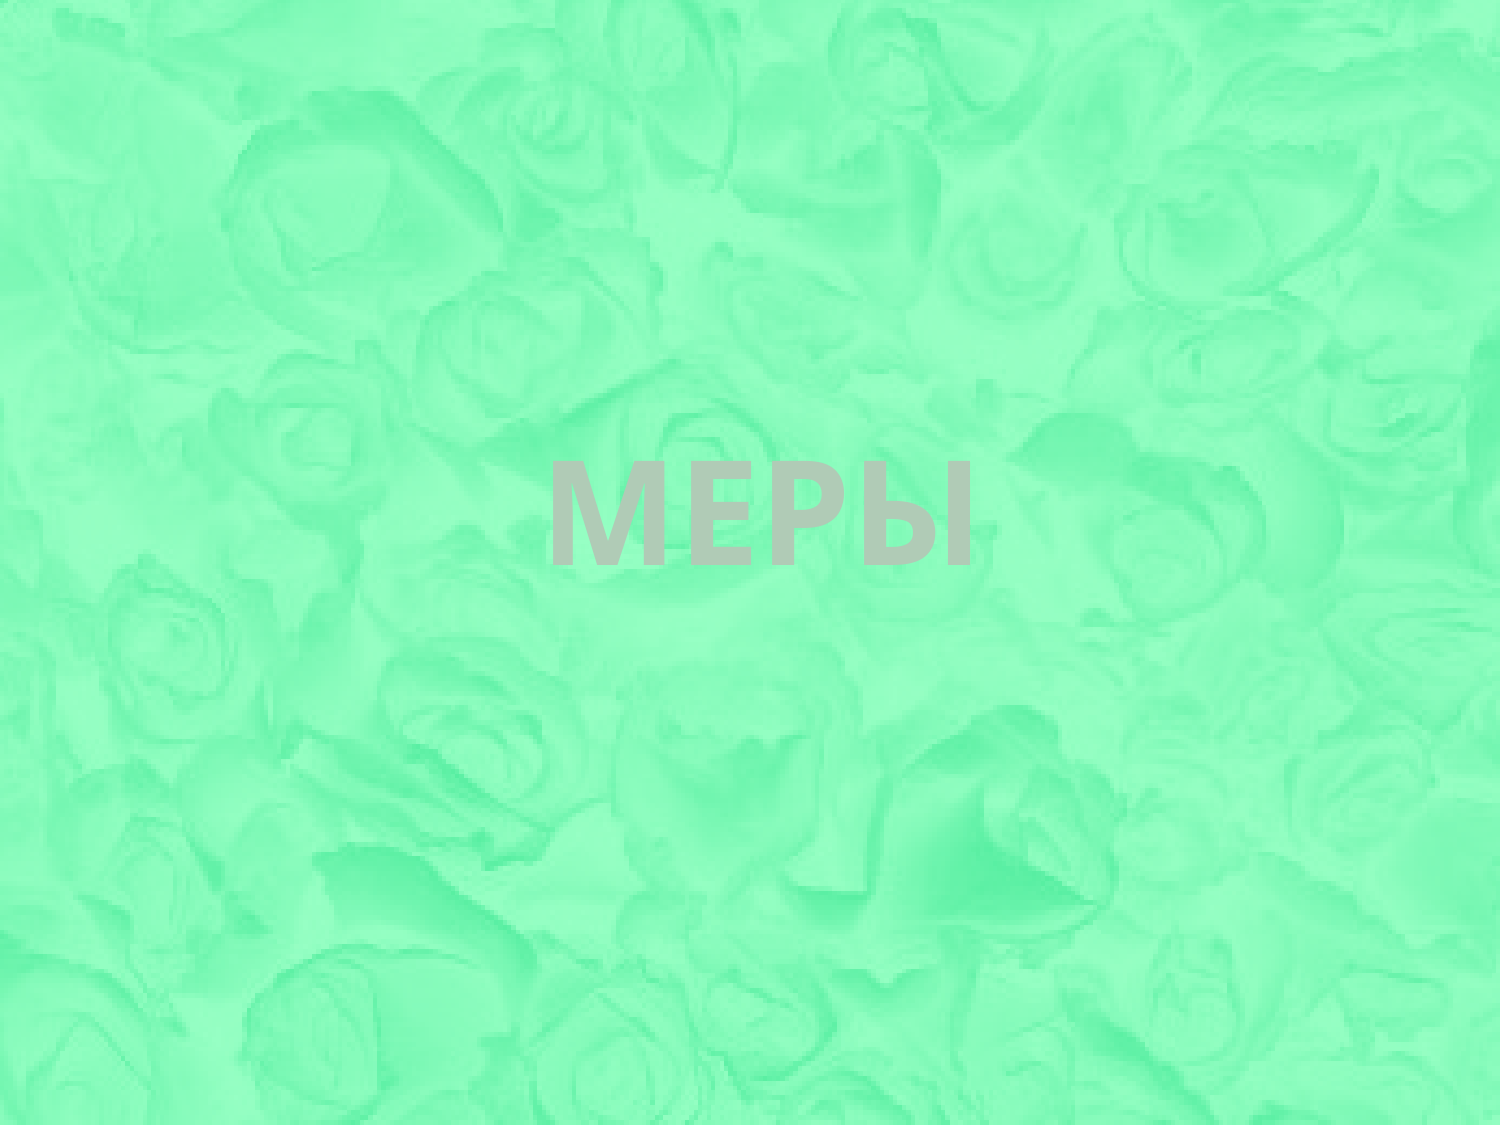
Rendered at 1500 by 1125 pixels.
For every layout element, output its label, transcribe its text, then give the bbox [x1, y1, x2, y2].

title МЕРЫ [112, 361, 1413, 653]
